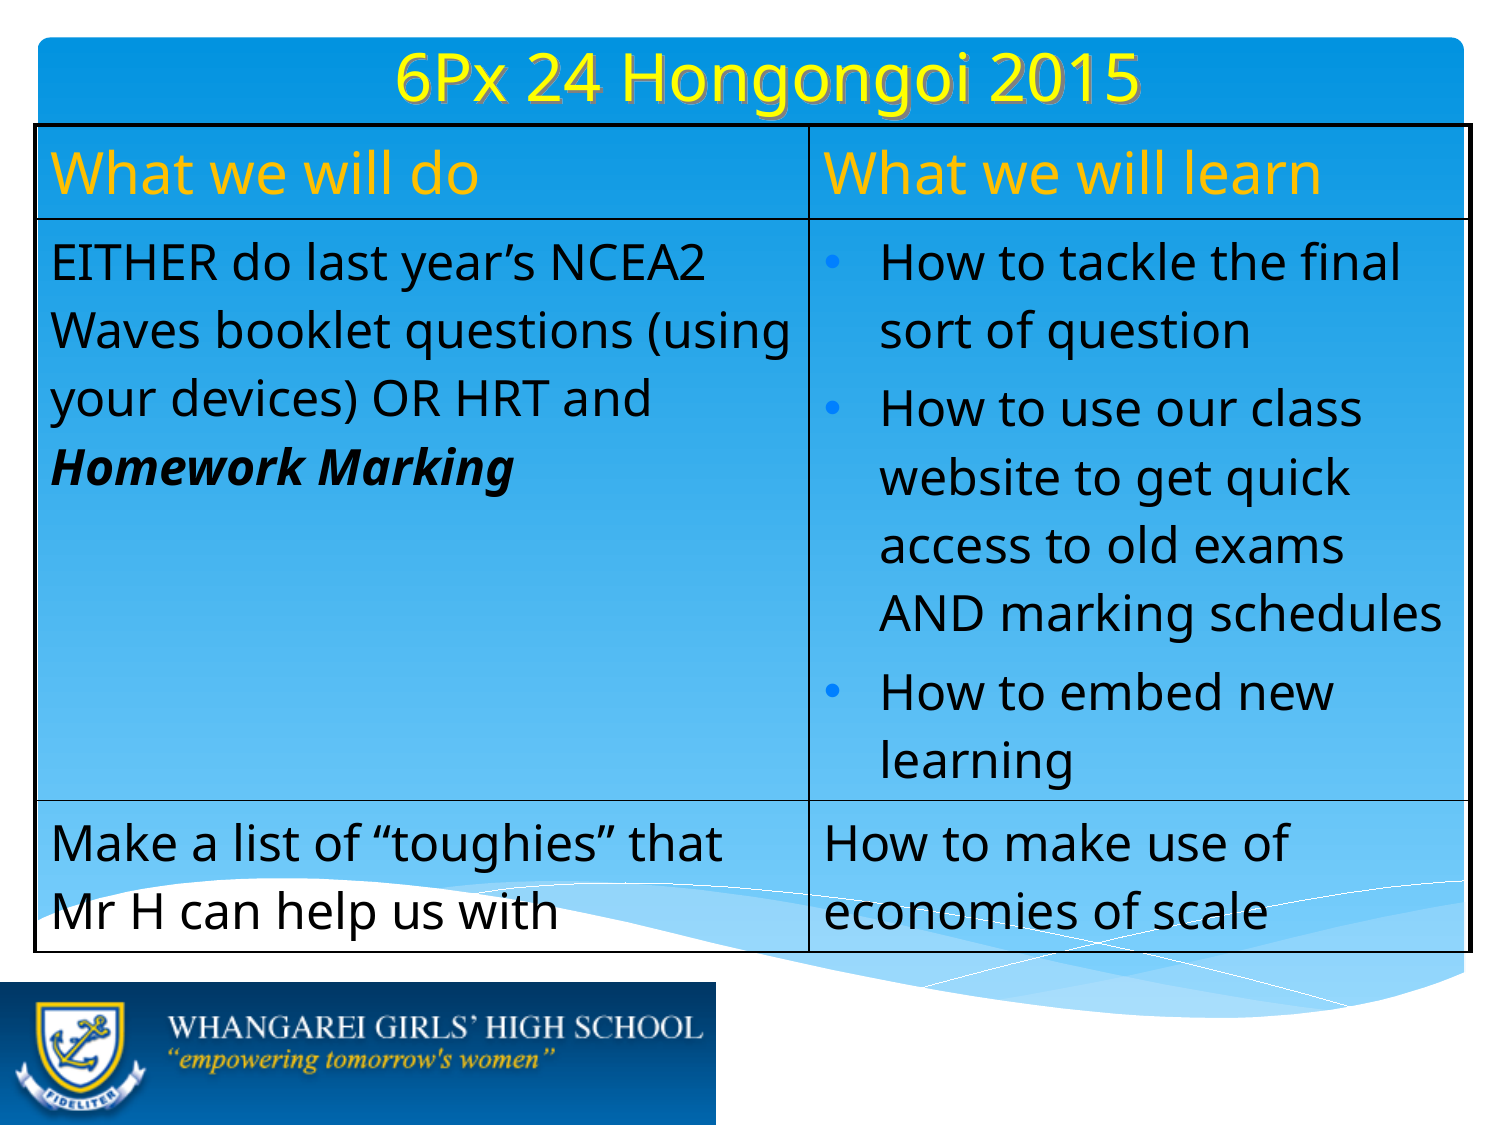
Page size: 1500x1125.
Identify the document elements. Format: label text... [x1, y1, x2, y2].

picture [0, 982, 716, 1125]
table_cell Make a list of “toughies” that Mr H can help us with [37, 801, 808, 951]
table_header What we will learn [810, 127, 1468, 218]
table_cell How to make use of economies of scale [810, 801, 1468, 951]
table_cell How to tackle the final sort of question How to use our class website to get quick access to old exams AND marking schedules How to embed new learning [810, 220, 1468, 800]
text_box 6Px 24 Hongongoi 2015 [162, 24, 1375, 123]
table_header What we will do [37, 127, 808, 218]
table_cell EITHER do last year’s NCEA2 Waves booklet questions (using your devices) OR HRT and Homework Marking [37, 220, 808, 800]
